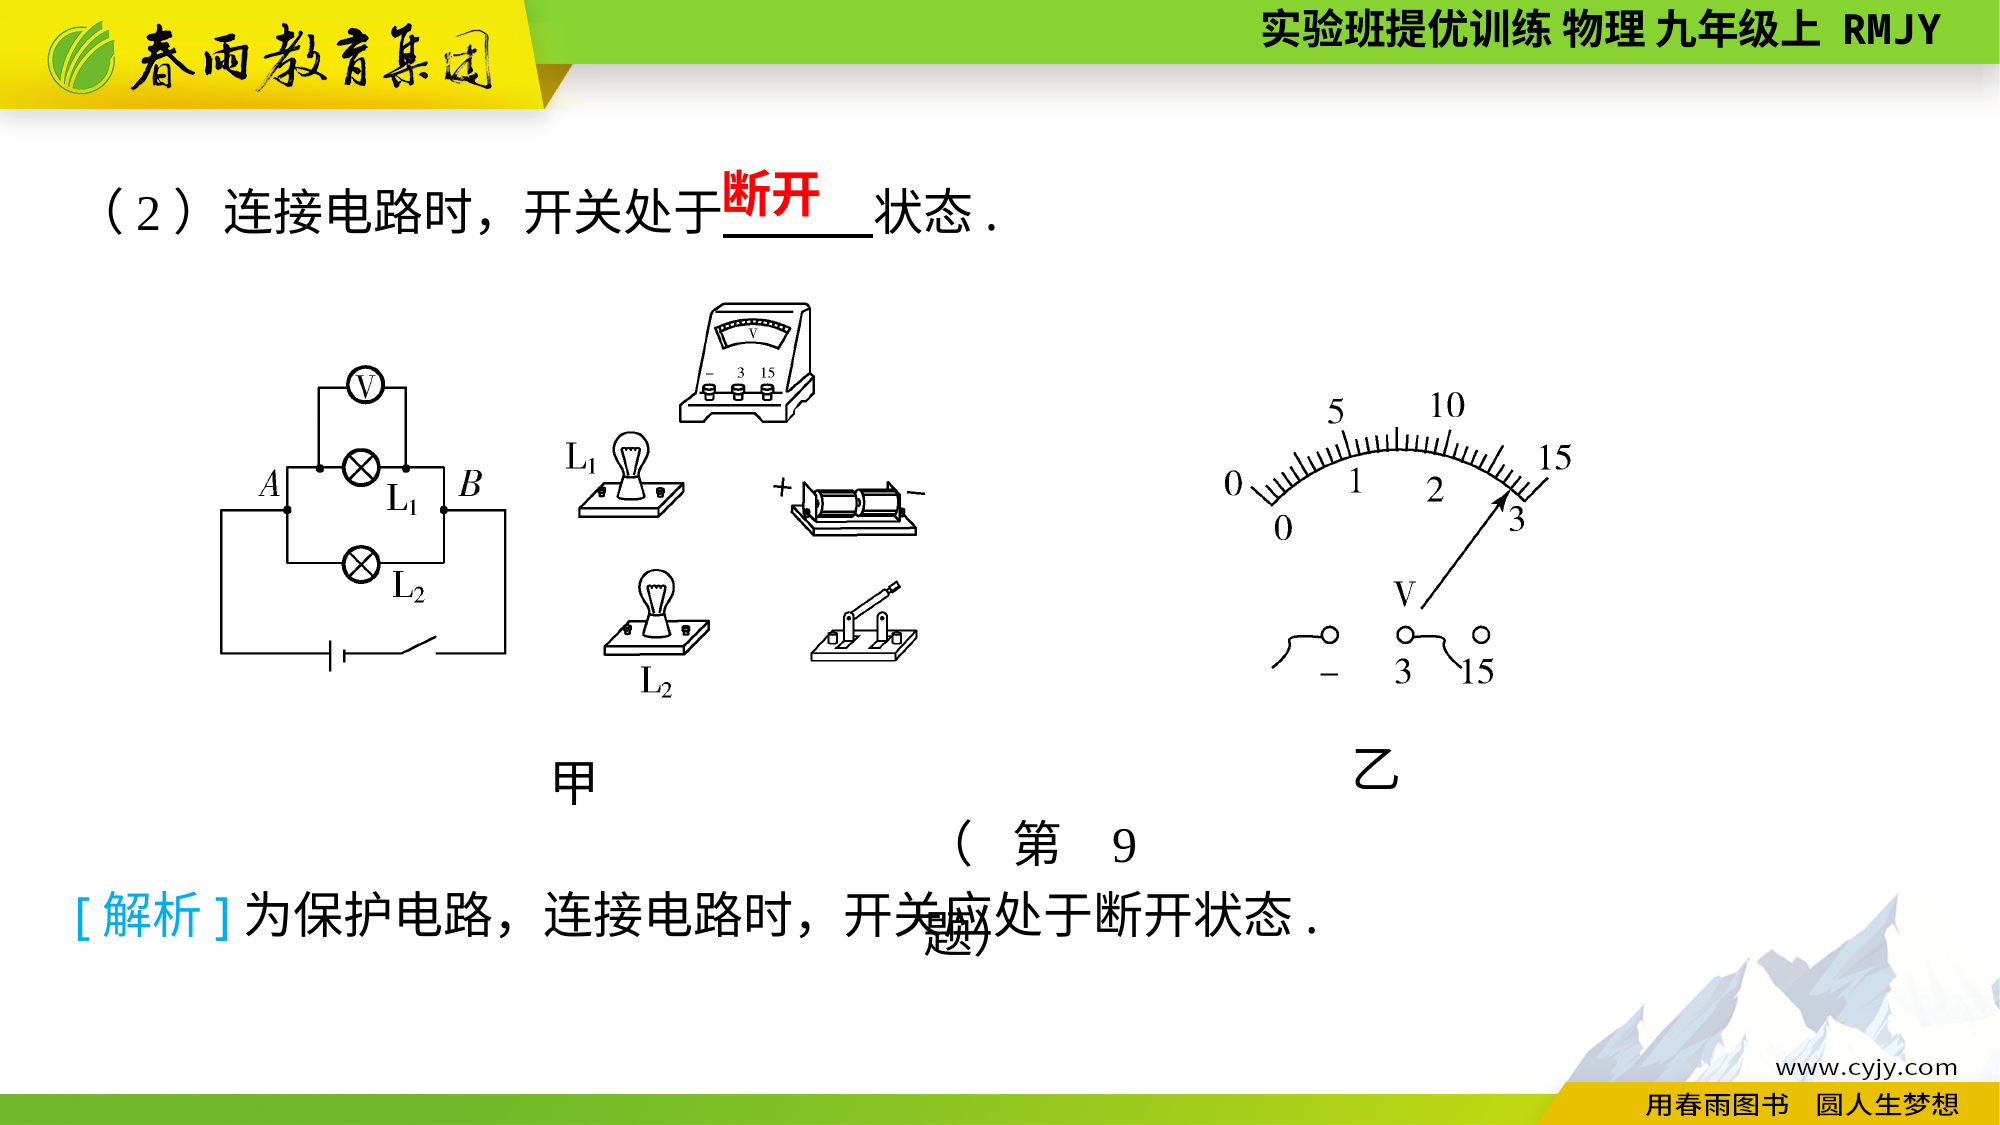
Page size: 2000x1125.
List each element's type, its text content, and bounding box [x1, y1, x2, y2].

text_box 甲 [534, 717, 615, 819]
text_box 乙 [1337, 702, 1417, 805]
picture [0, 0, 2000, 1125]
list （2）连接电路时，开关处于 状态. [59, 143, 1944, 250]
text_box 断开 [707, 154, 837, 230]
text_box （第9题） [909, 775, 1164, 880]
text_box [解析]为保护电路，连接电路时，开关应处于断开状态. [59, 845, 1944, 951]
